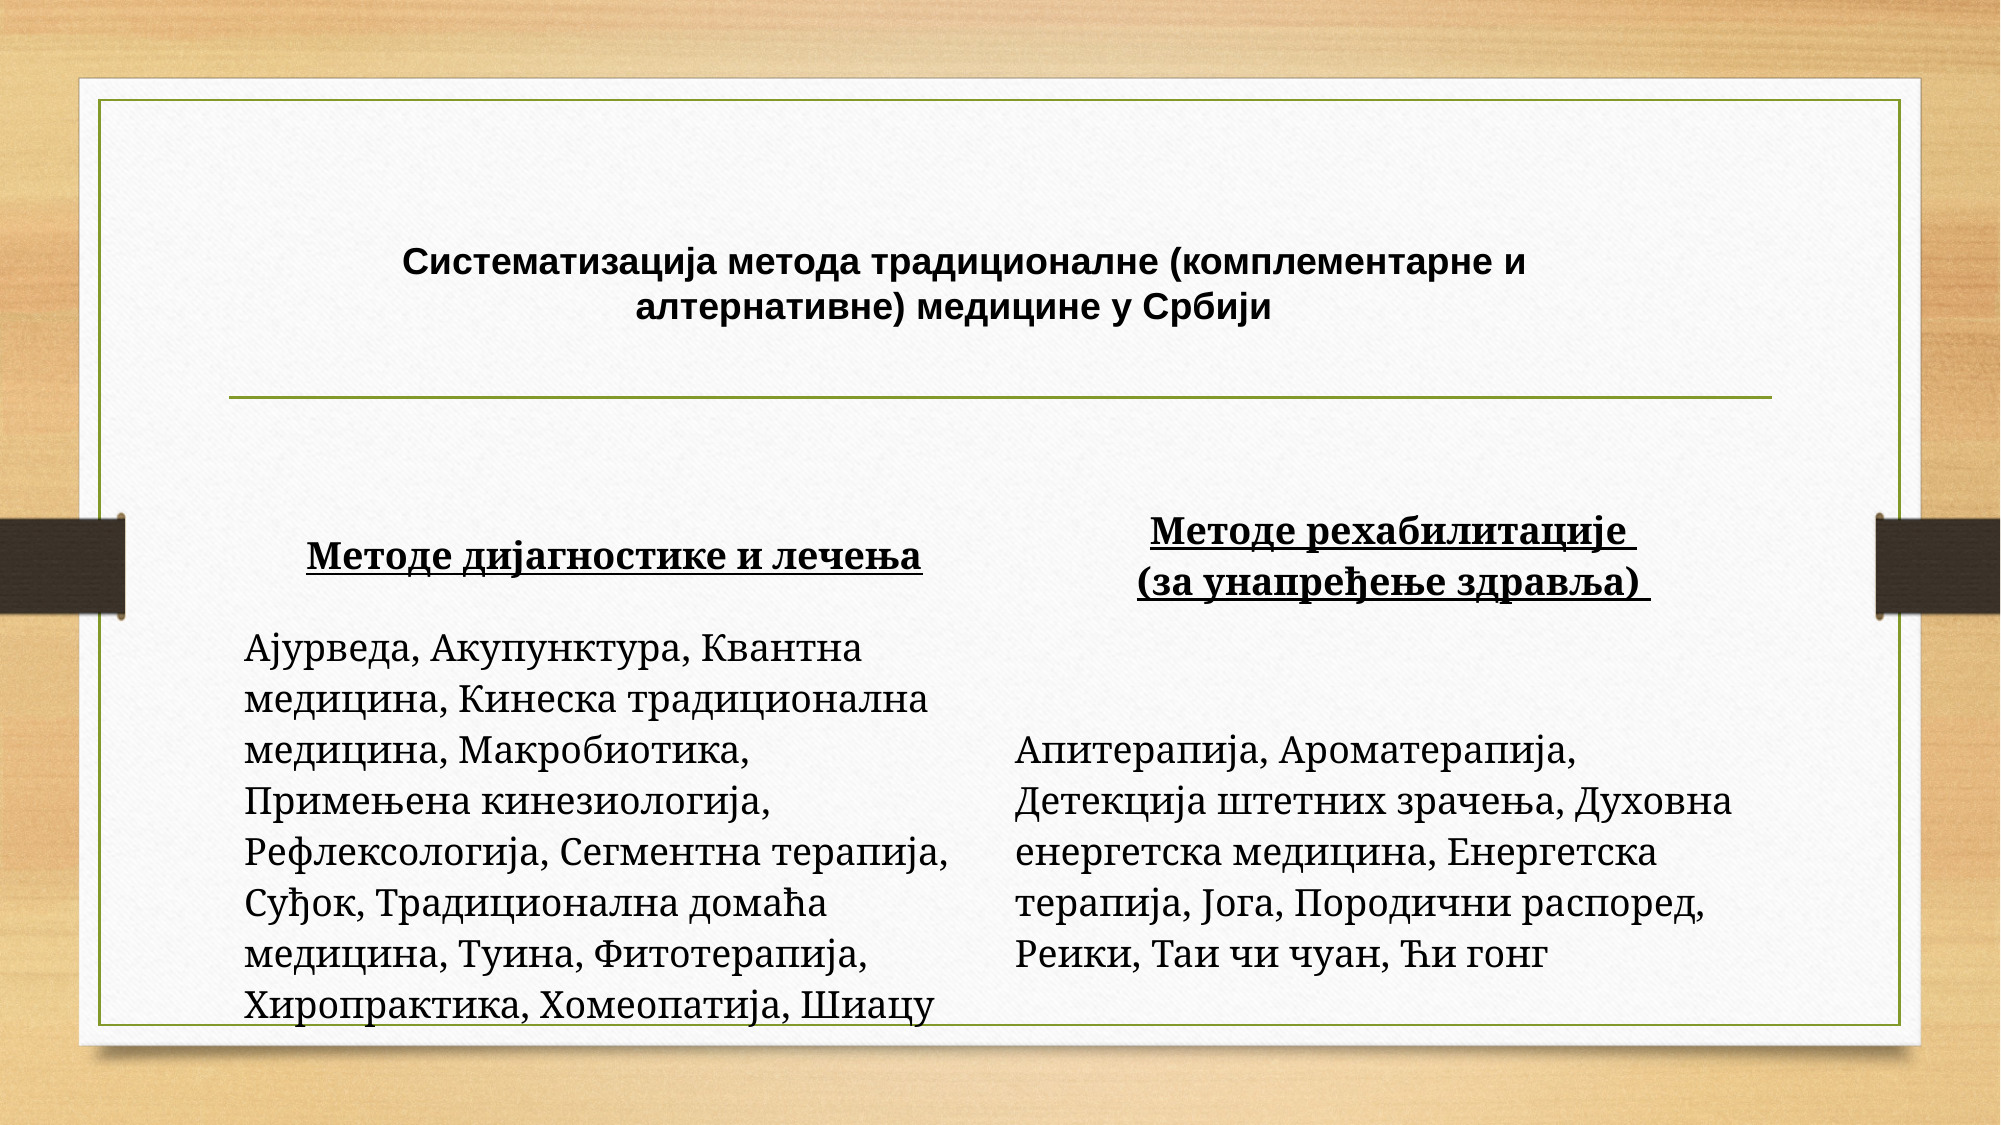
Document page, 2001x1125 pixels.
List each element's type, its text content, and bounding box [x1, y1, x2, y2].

table_header Методе рехабилитације (за унапређење здравља) [1000, 497, 1787, 614]
table_header Методе дијагностике и лечења [229, 497, 1000, 614]
picture [0, 0, 2001, 1125]
text_box Систематизација метода традиционалне (комплементарне и алтернативне) медицине у Србији [265, 229, 1664, 335]
table_cell Ајурведа, Акупунктура, Квантна медицина, Кинеска традиционална медицина, Макробиотика, Примењена кинезиологија, Рефлексологија, Сегментна терапија, Суђок, Традиционална домаћа медицина, Туина, Фитотерапија, Хиропрактика, Хомеопатија, Шиацу [229, 614, 1000, 1088]
table_cell Апитерапија, Ароматерапија, Детекција штетних зрачења, Духовна енергетска медицина, Енергетска терапија, Јога, Породични распоред, Реики, Таи чи чуан, Ћи гонг [1000, 614, 1787, 1088]
